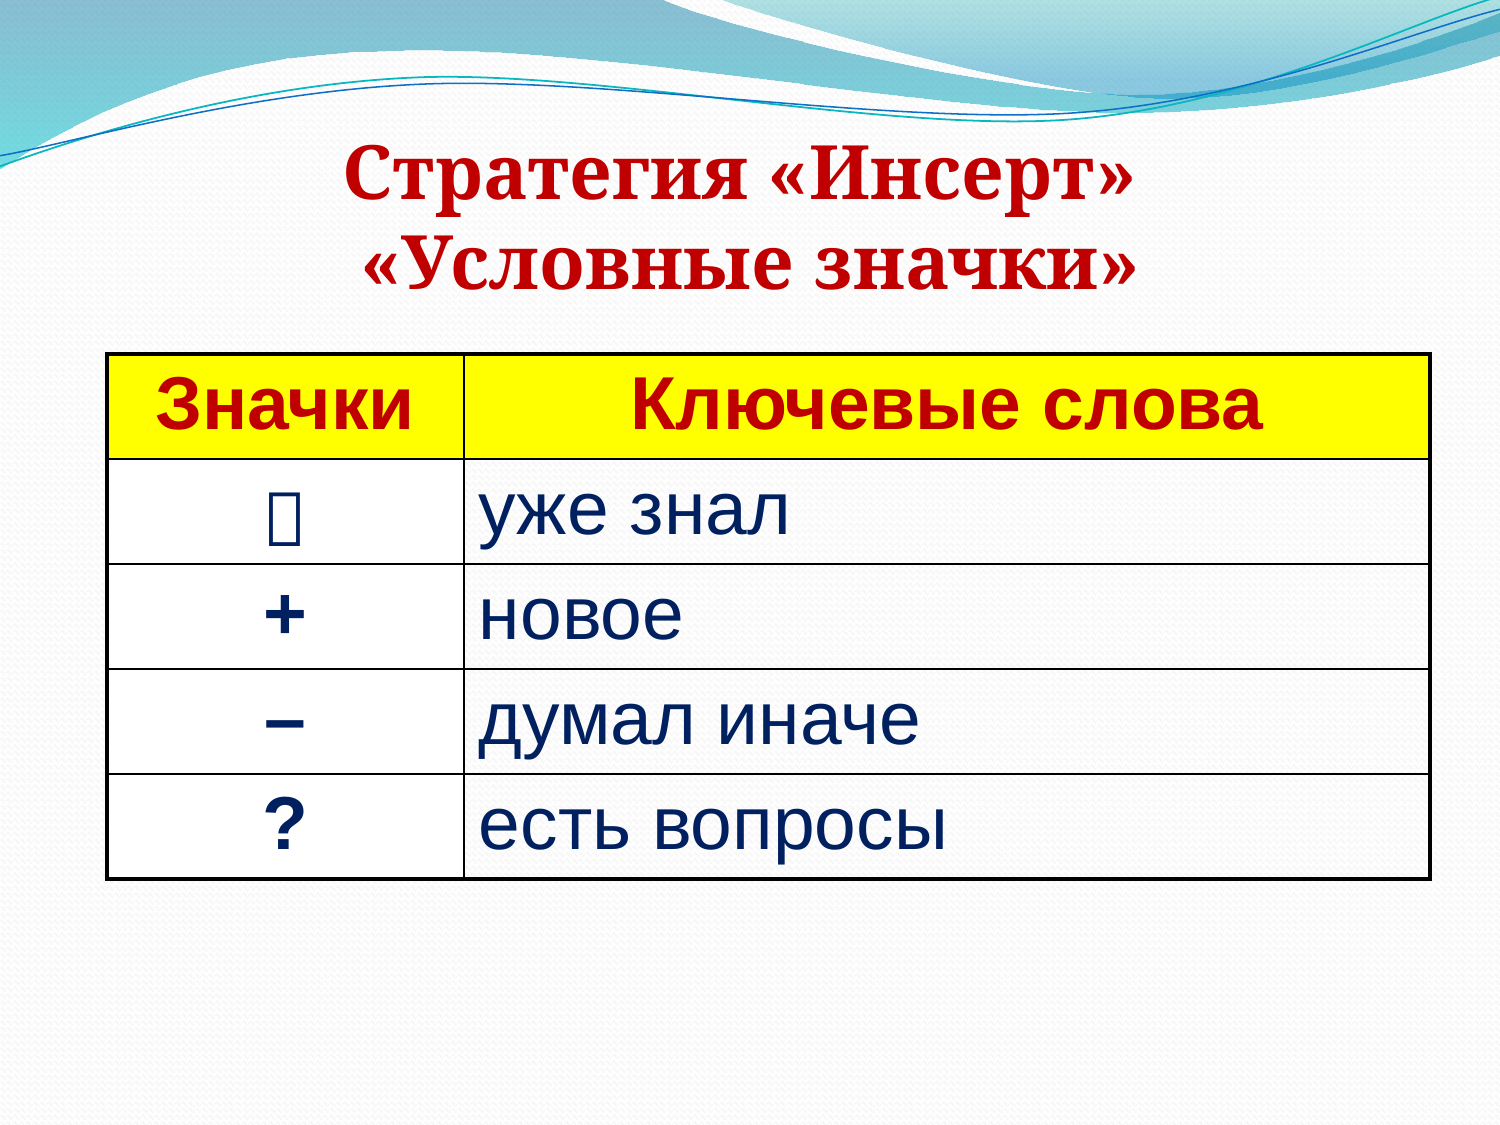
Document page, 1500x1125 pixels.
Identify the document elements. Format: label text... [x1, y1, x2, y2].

text_box Стратегия «Инсерт» «Условные значки» [246, 117, 1254, 312]
table_cell – [109, 670, 463, 773]
table_cell + [109, 565, 463, 668]
table_cell ? [109, 775, 463, 877]
table_header Значки [109, 356, 463, 458]
table_header Ключевые слова [465, 356, 1428, 458]
table_cell думал иначе [465, 670, 1428, 773]
table_cell новое [465, 565, 1428, 668]
table_cell есть вопросы [465, 775, 1428, 877]
table_cell  [109, 460, 463, 563]
table_cell уже знал [465, 460, 1428, 563]
